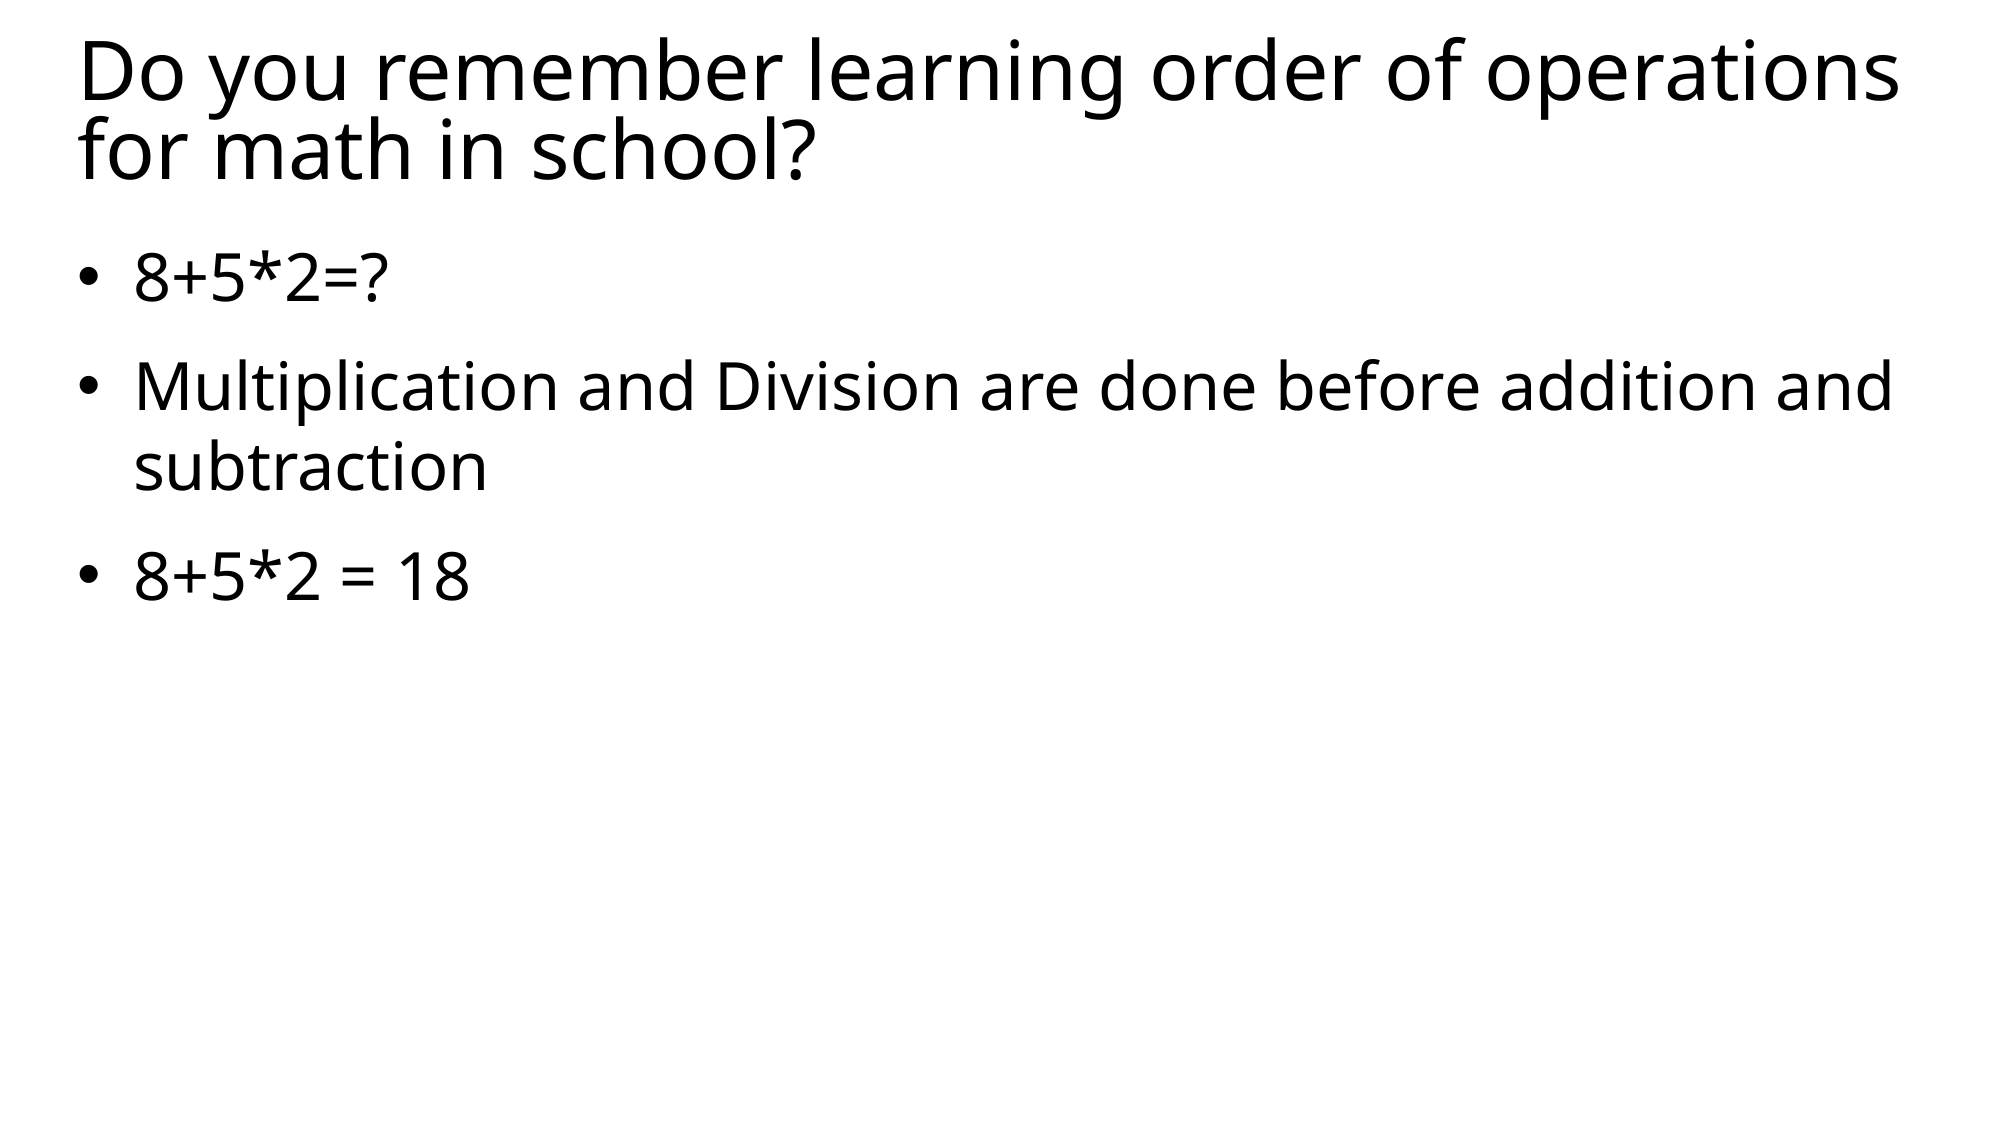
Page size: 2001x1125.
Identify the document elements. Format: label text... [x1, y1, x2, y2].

title Do you remember learning order of operations for math in school? [62, 29, 1953, 205]
list 8+5*2=? Multiplication and Division are done before addition and subtraction 8+5*2 = 18 [62, 227, 1953, 1096]
